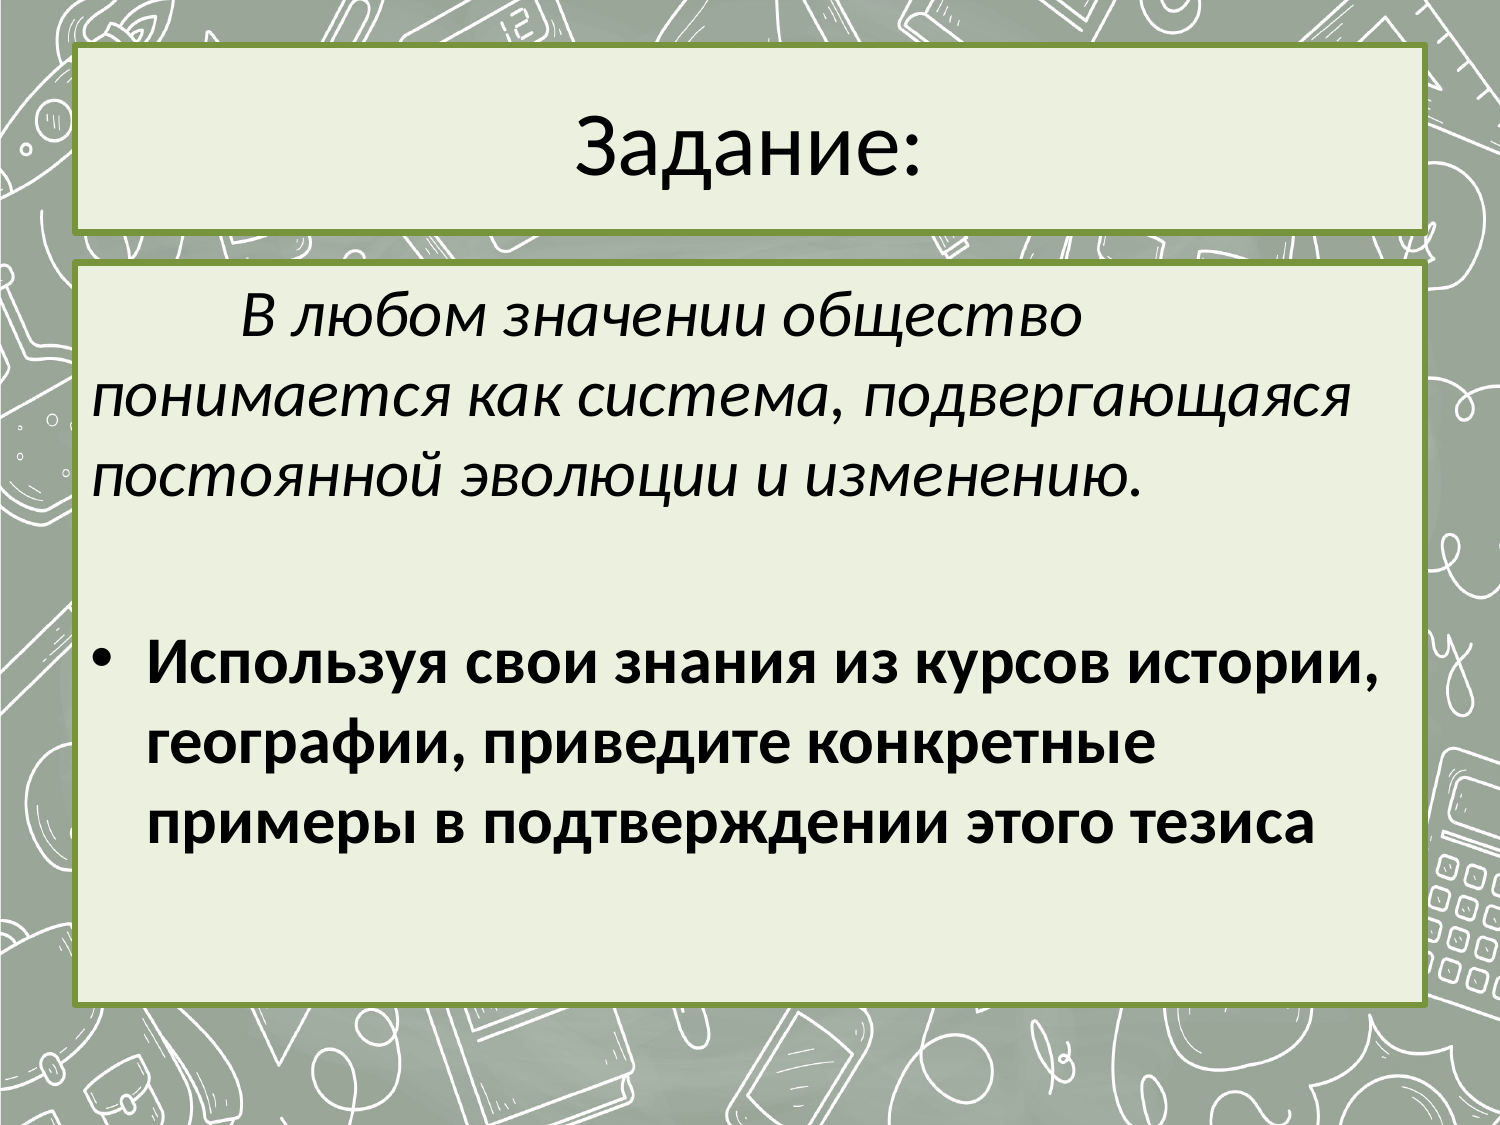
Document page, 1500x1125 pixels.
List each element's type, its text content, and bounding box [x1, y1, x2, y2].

list В любом значении общество понимается как система, подвергающаяся постоянной эволюции и изменению. Используя свои знания из курсов истории, географии, приведите конкретные примеры в подтверждении этого тезиса [75, 262, 1425, 1005]
title Задание: [75, 45, 1425, 233]
